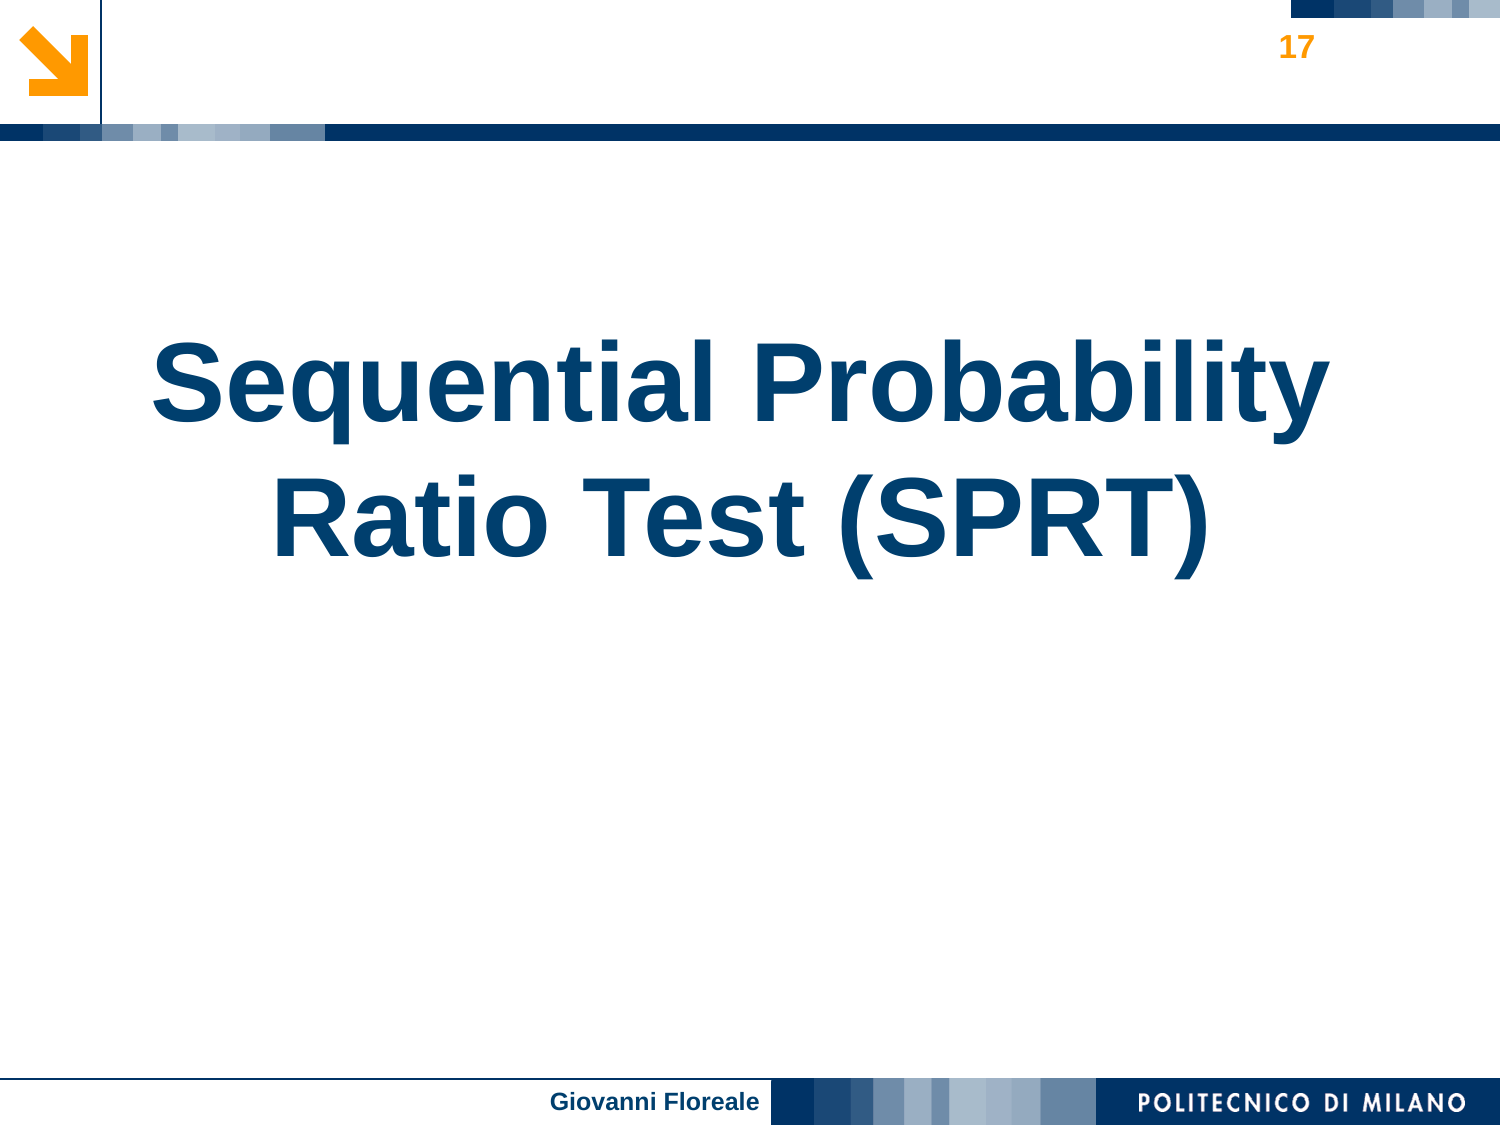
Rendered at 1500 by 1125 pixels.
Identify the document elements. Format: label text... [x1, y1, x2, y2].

slide_number 17 [1269, 24, 1493, 66]
picture [0, 0, 1500, 141]
picture [0, 1074, 1500, 1125]
text_box Sequential Probability Ratio Test (SPRT) [118, 309, 1365, 533]
